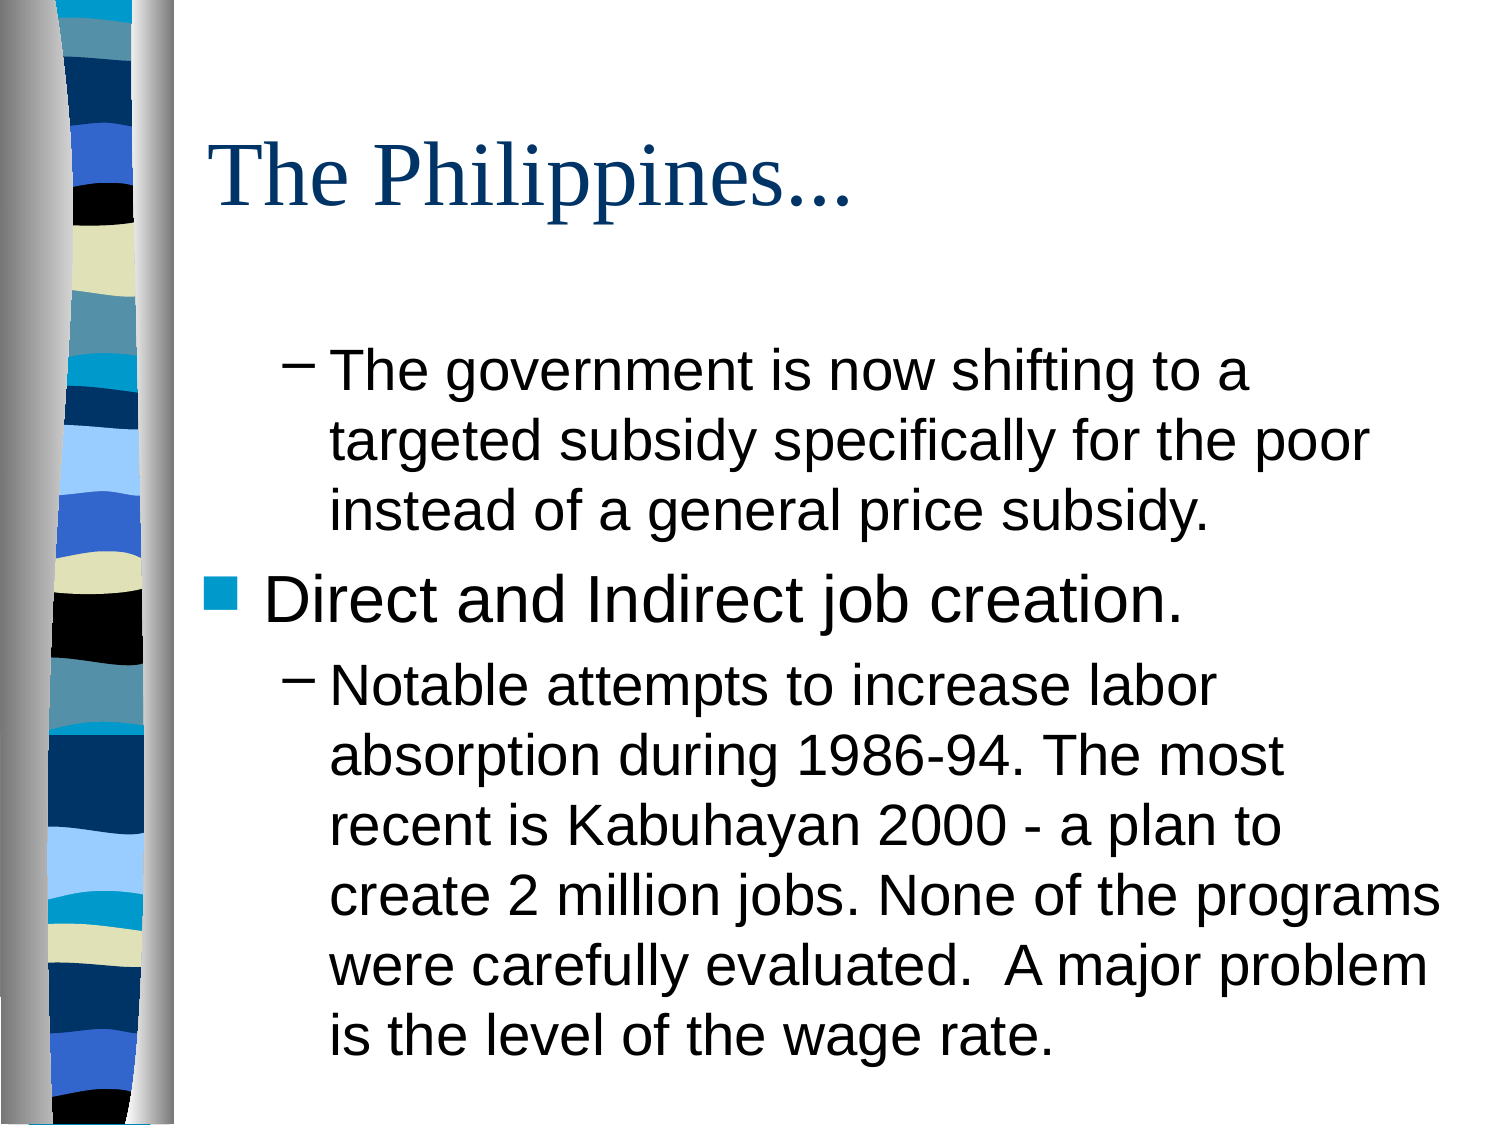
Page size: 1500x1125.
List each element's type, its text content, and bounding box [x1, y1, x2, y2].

list The government is now shifting to a targeted subsidy specifically for the poor instead of a general price subsidy. Direct and Indirect job creation. Notable attempts to increase labor absorption during 1986-94. The most recent is Kabuhayan 2000 - a plan to create 2 million jobs. None of the programs were carefully evaluated. A major problem is the level of the wage rate. [192, 324, 1468, 1001]
title The Philippines... [192, 74, 1468, 263]
